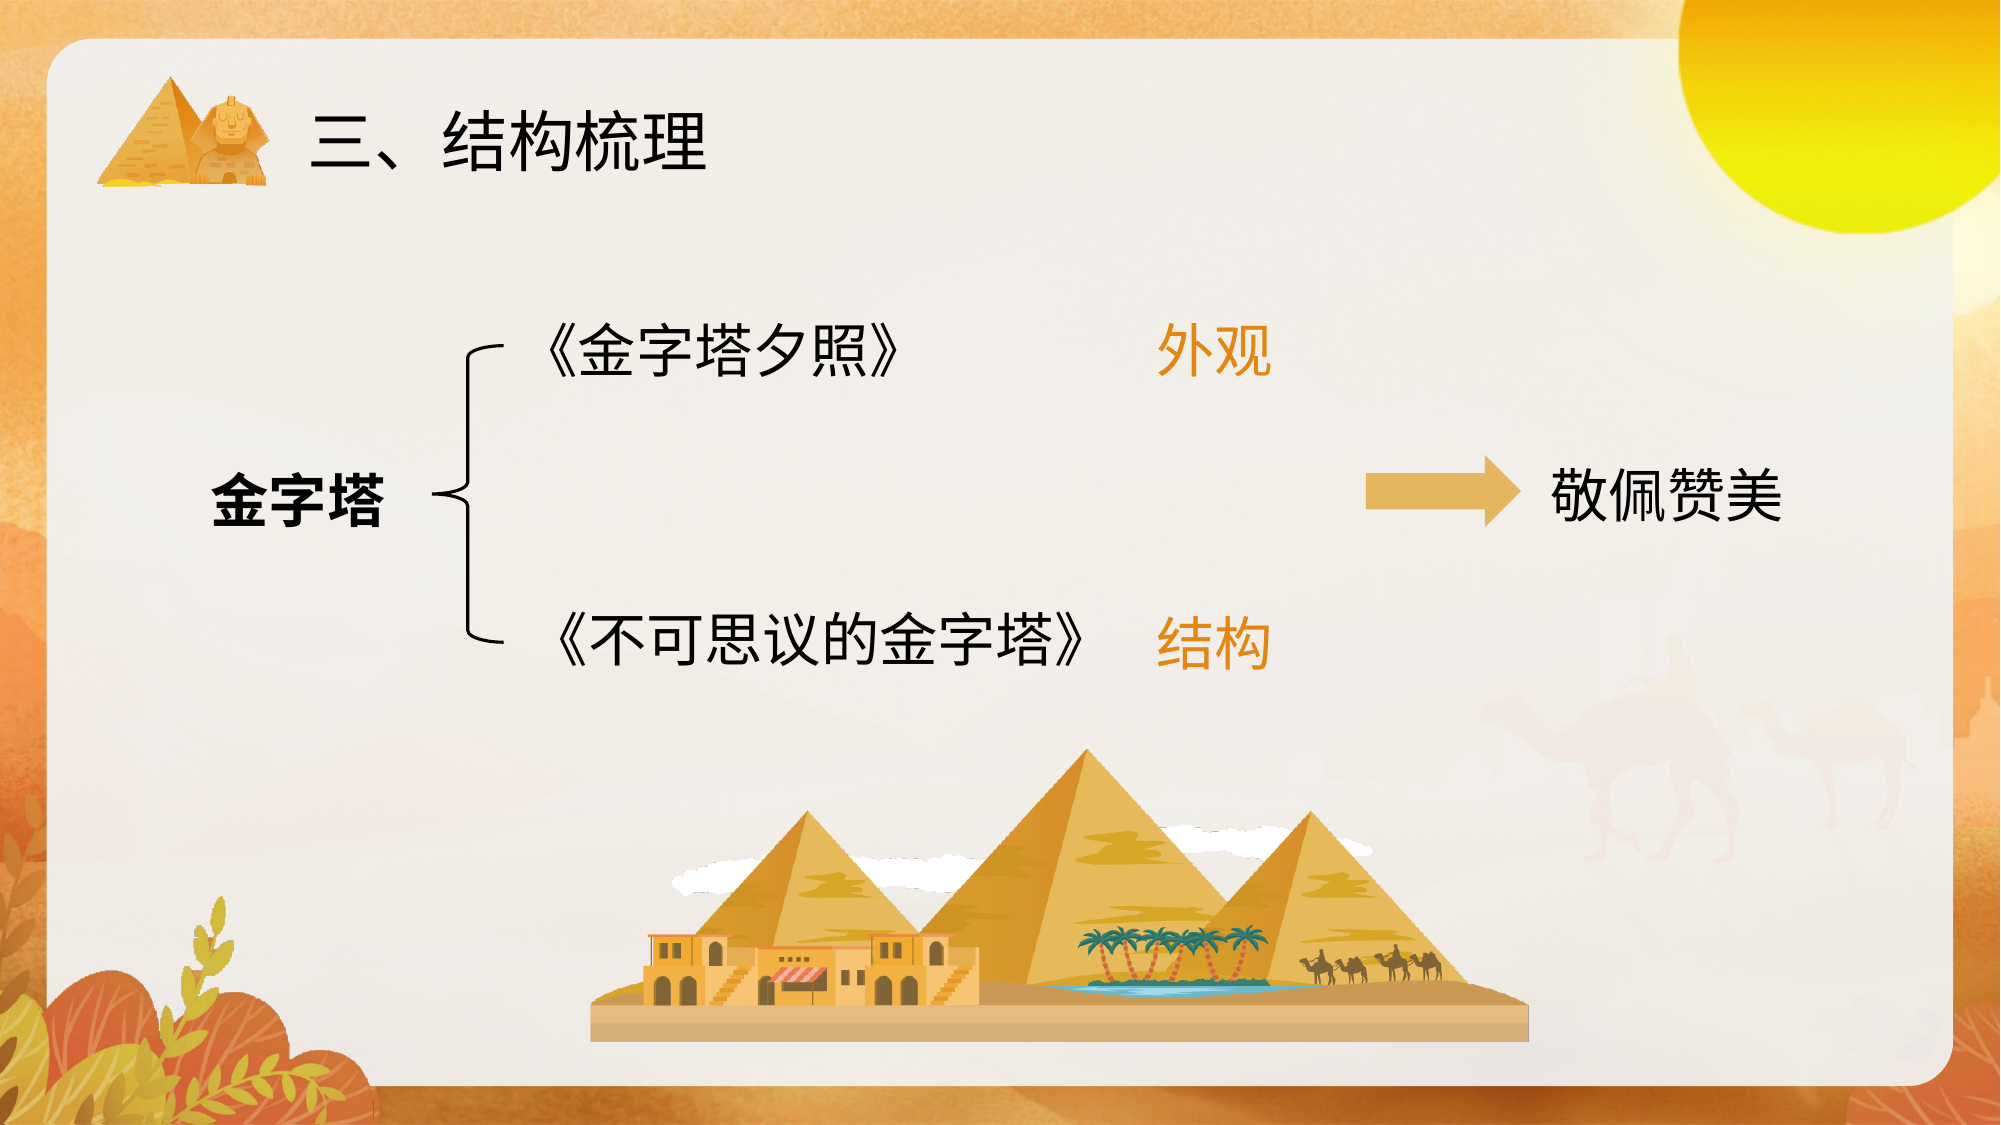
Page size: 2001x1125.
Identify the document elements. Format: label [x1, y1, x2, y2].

text_box [148, 306, 1804, 686]
picture [0, 0, 2001, 1125]
text_box [84, 51, 726, 199]
